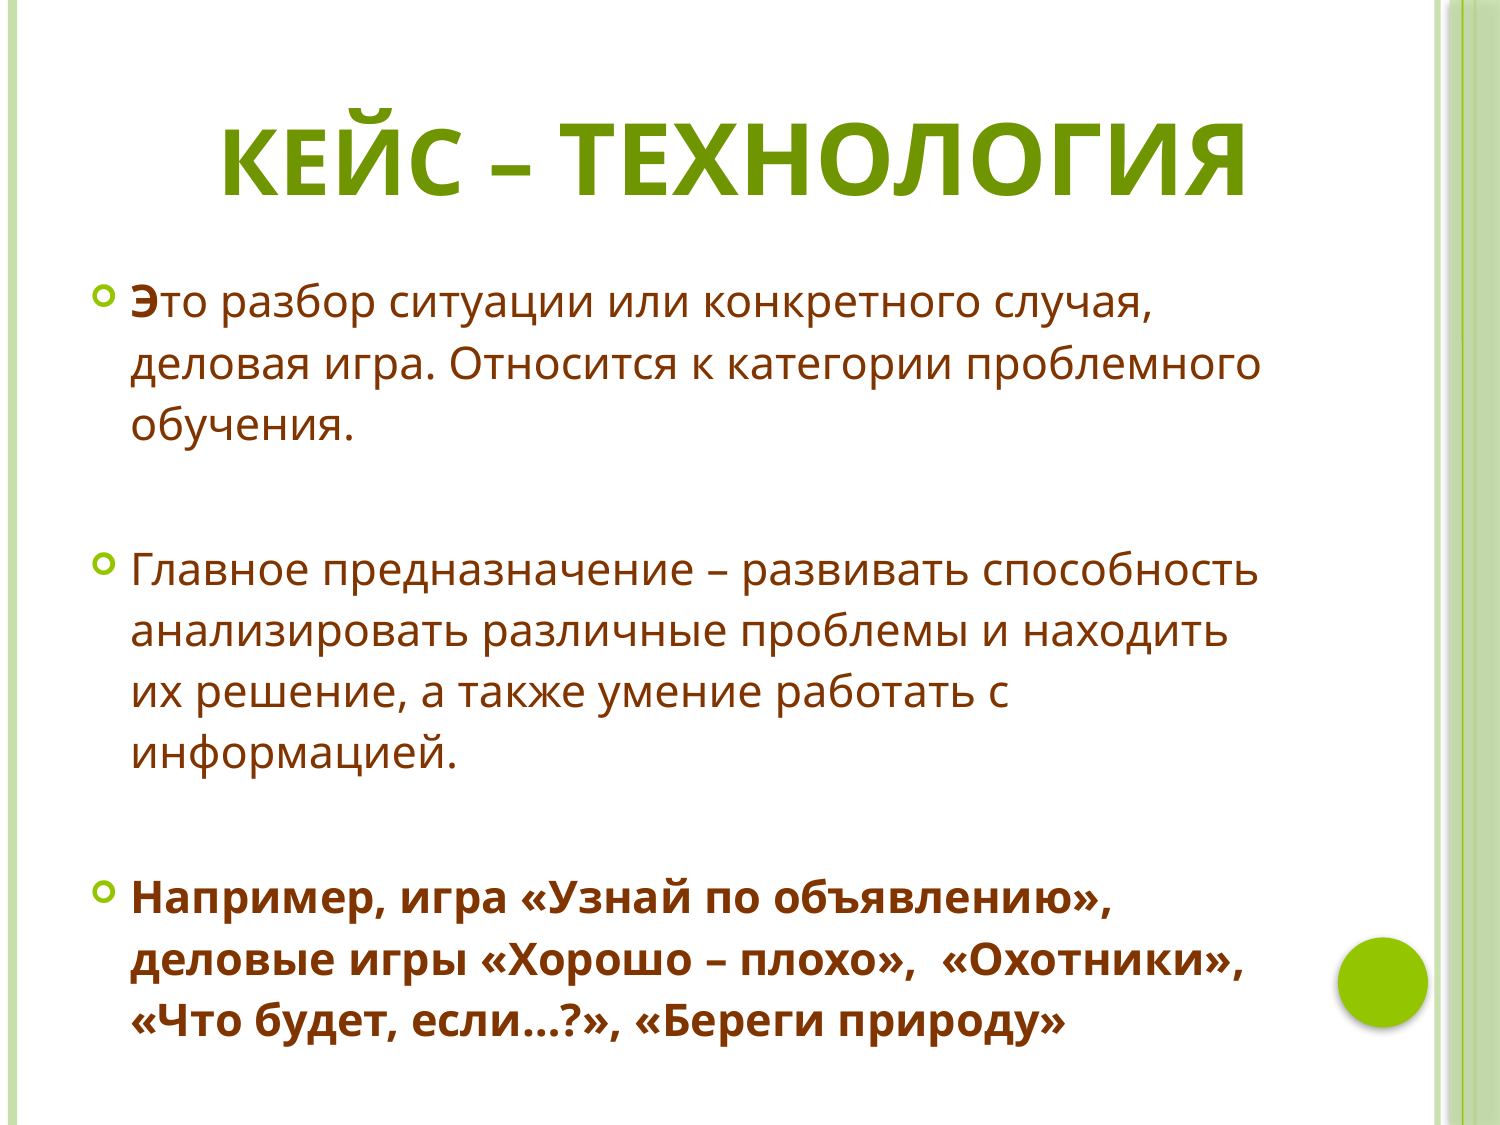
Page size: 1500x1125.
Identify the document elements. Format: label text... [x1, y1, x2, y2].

list Это разбор ситуации или конкретного случая, деловая игра. Относится к категории проблемного обучения. Главное предназначение – развивать способность анализировать различные проблемы и находить их решение, а также умение работать с информацией. Например, игра «Узнай по объявлению», деловые игры «Хорошо – плохо», «Охотники», «Что будет, если…?», «Береги природу» [75, 262, 1300, 1062]
title Кейс – технология [75, 45, 1300, 233]
